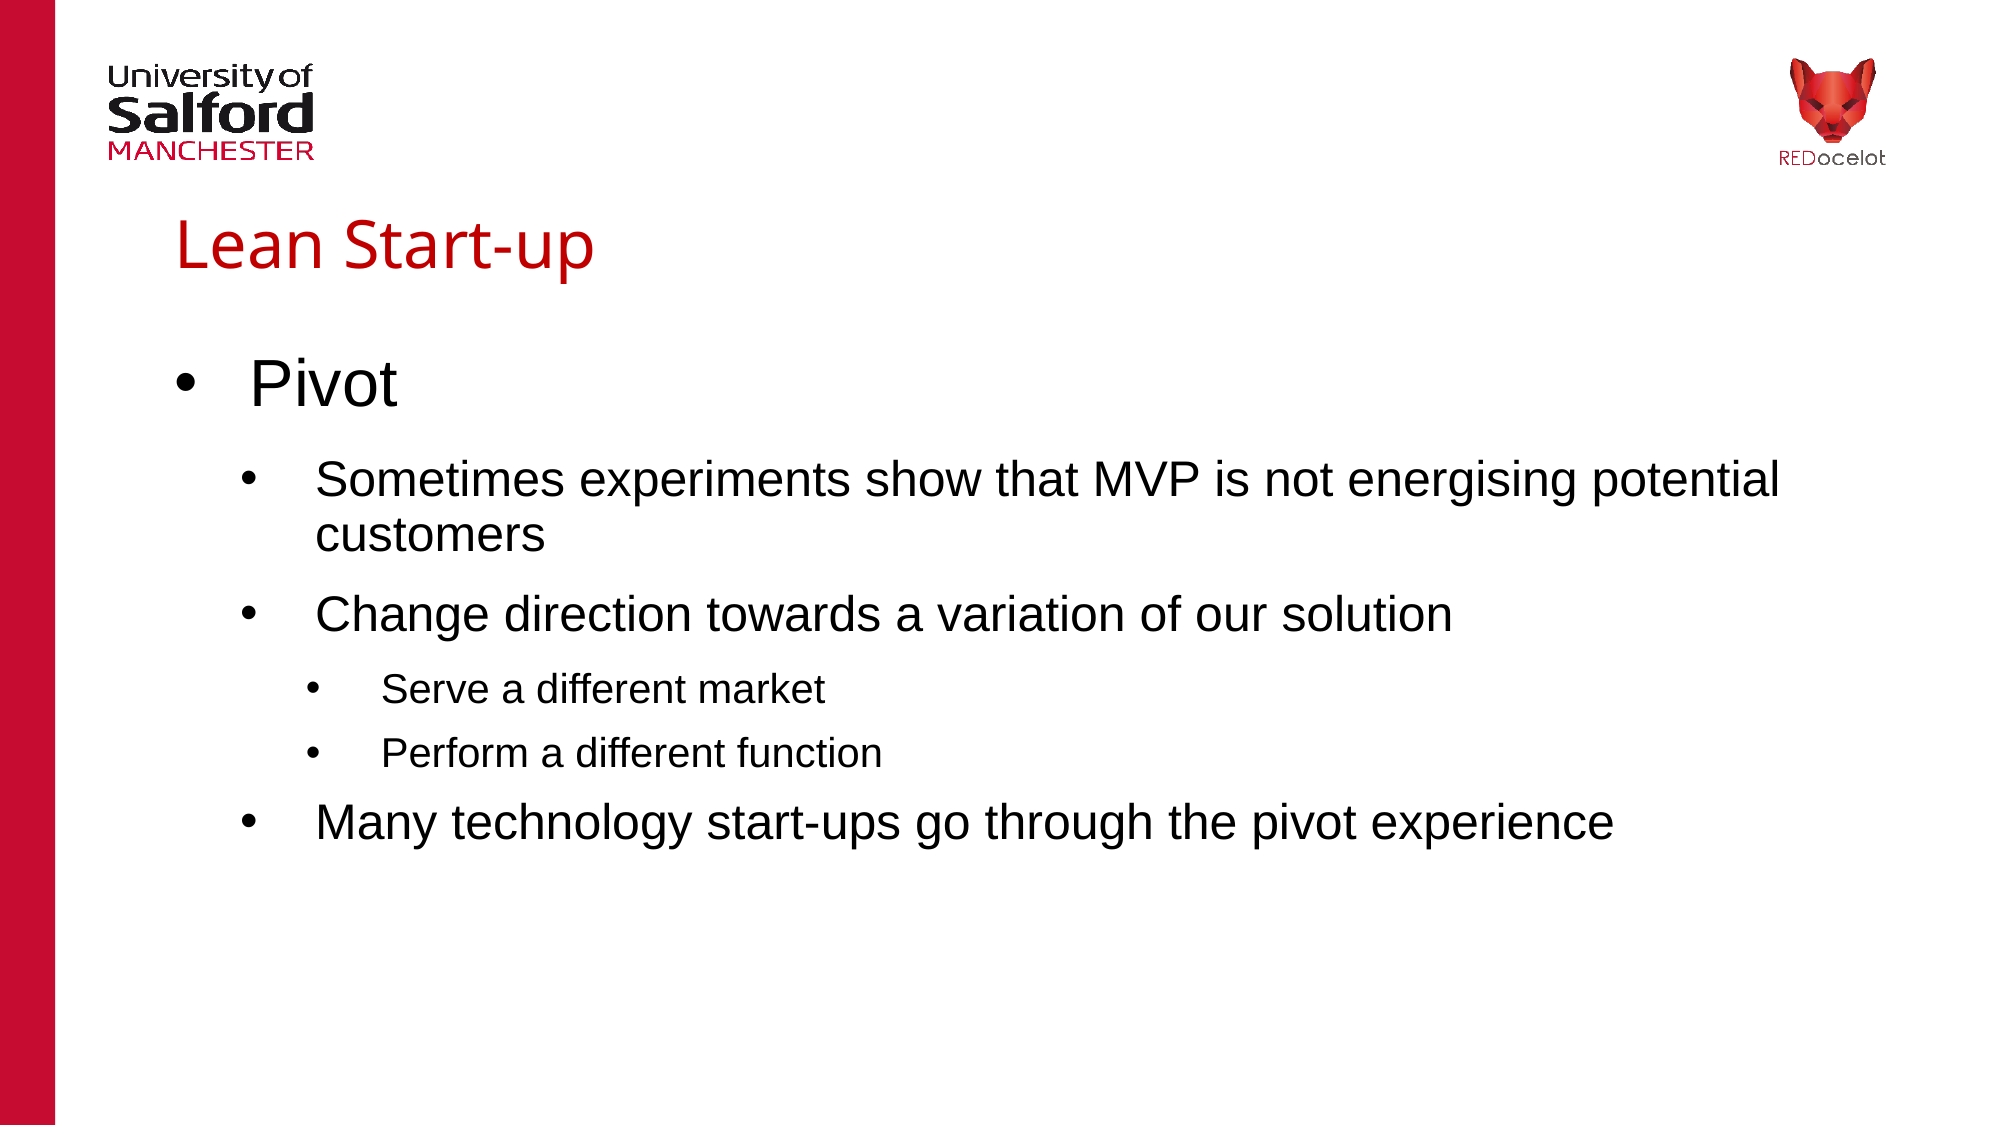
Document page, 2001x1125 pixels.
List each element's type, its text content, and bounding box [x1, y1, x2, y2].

list Pivot Sometimes experiments show that MVP is not energising potential customers Change direction towards a variation of our solution Serve a different market Perform a different function Many technology start-ups go through the pivot experience [159, 340, 1899, 1004]
picture [1766, 43, 1899, 180]
picture [60, 27, 362, 196]
title Lean Start-up [159, 201, 1899, 310]
